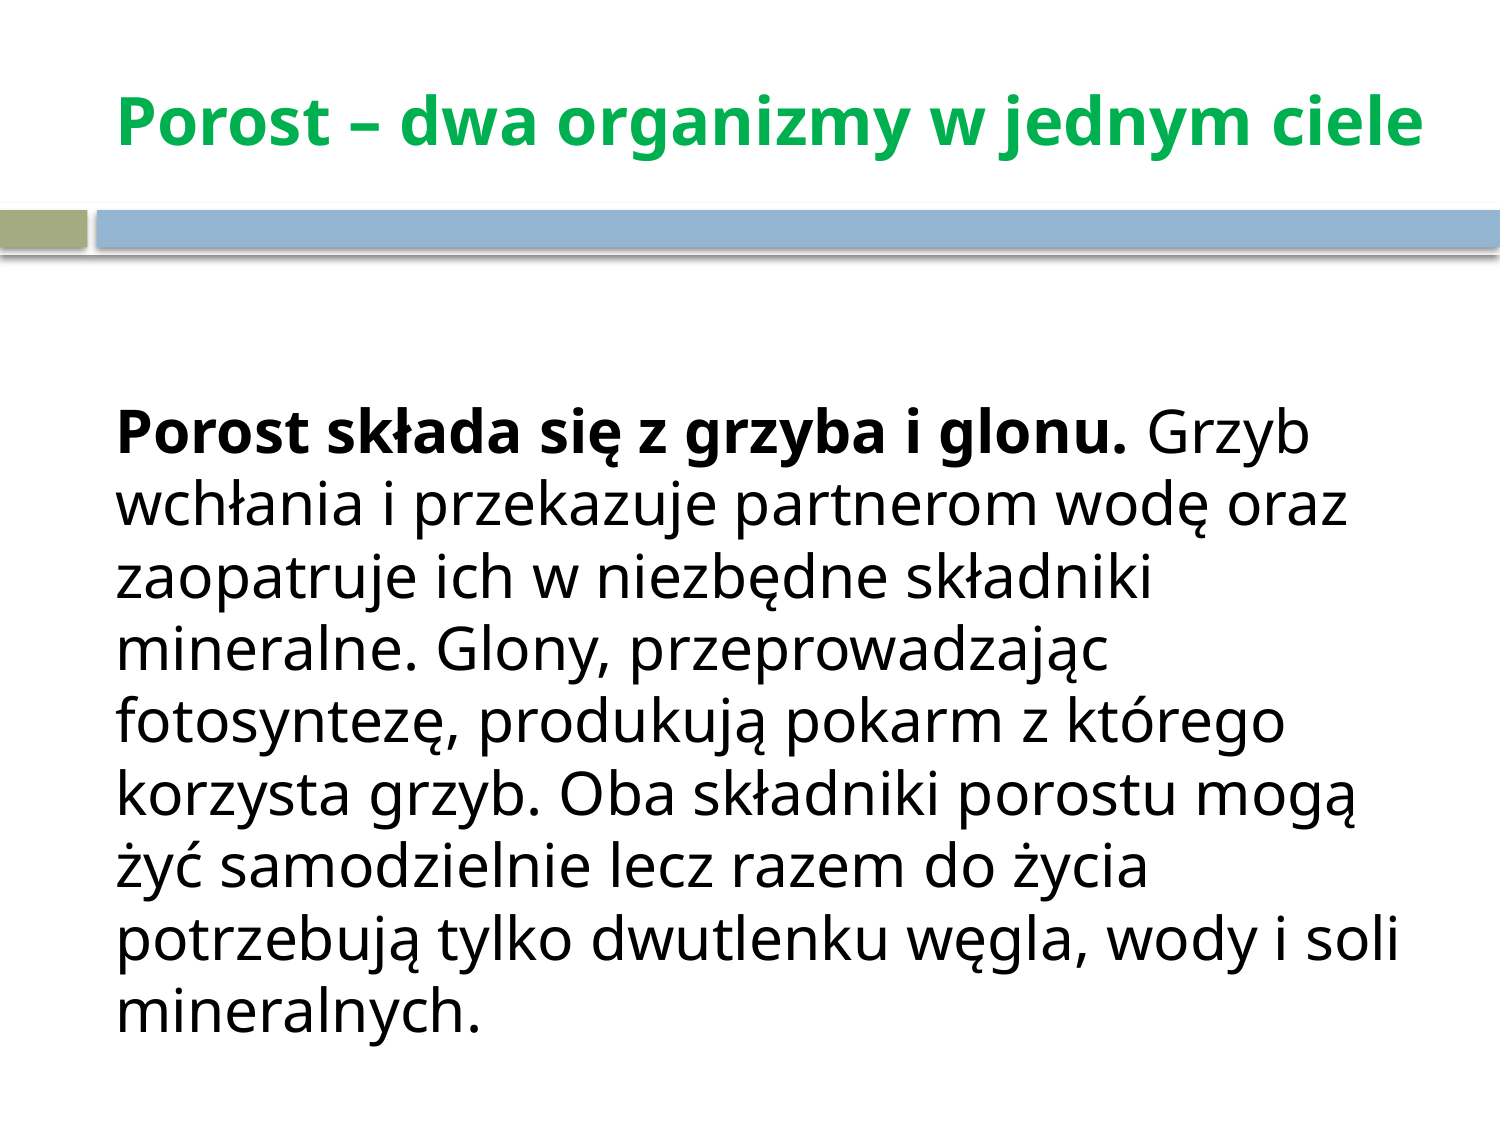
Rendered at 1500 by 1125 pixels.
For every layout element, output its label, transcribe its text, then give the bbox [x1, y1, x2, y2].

title Porost – dwa organizmy w jednym ciele [100, 37, 1465, 200]
list Porost składa się z grzyba i glonu. Grzyb wchłania i przekazuje partnerom wodę oraz zaopatruje ich w niezbędne składniki mineralne. Glony, przeprowadzając fotosyntezę, produkują pokarm z którego korzysta grzyb. Oba składniki porostu mogą żyć samodzielnie lecz razem do życia potrzebują tylko dwutlenku węgla, wody i soli mineralnych. [100, 385, 1438, 1000]
